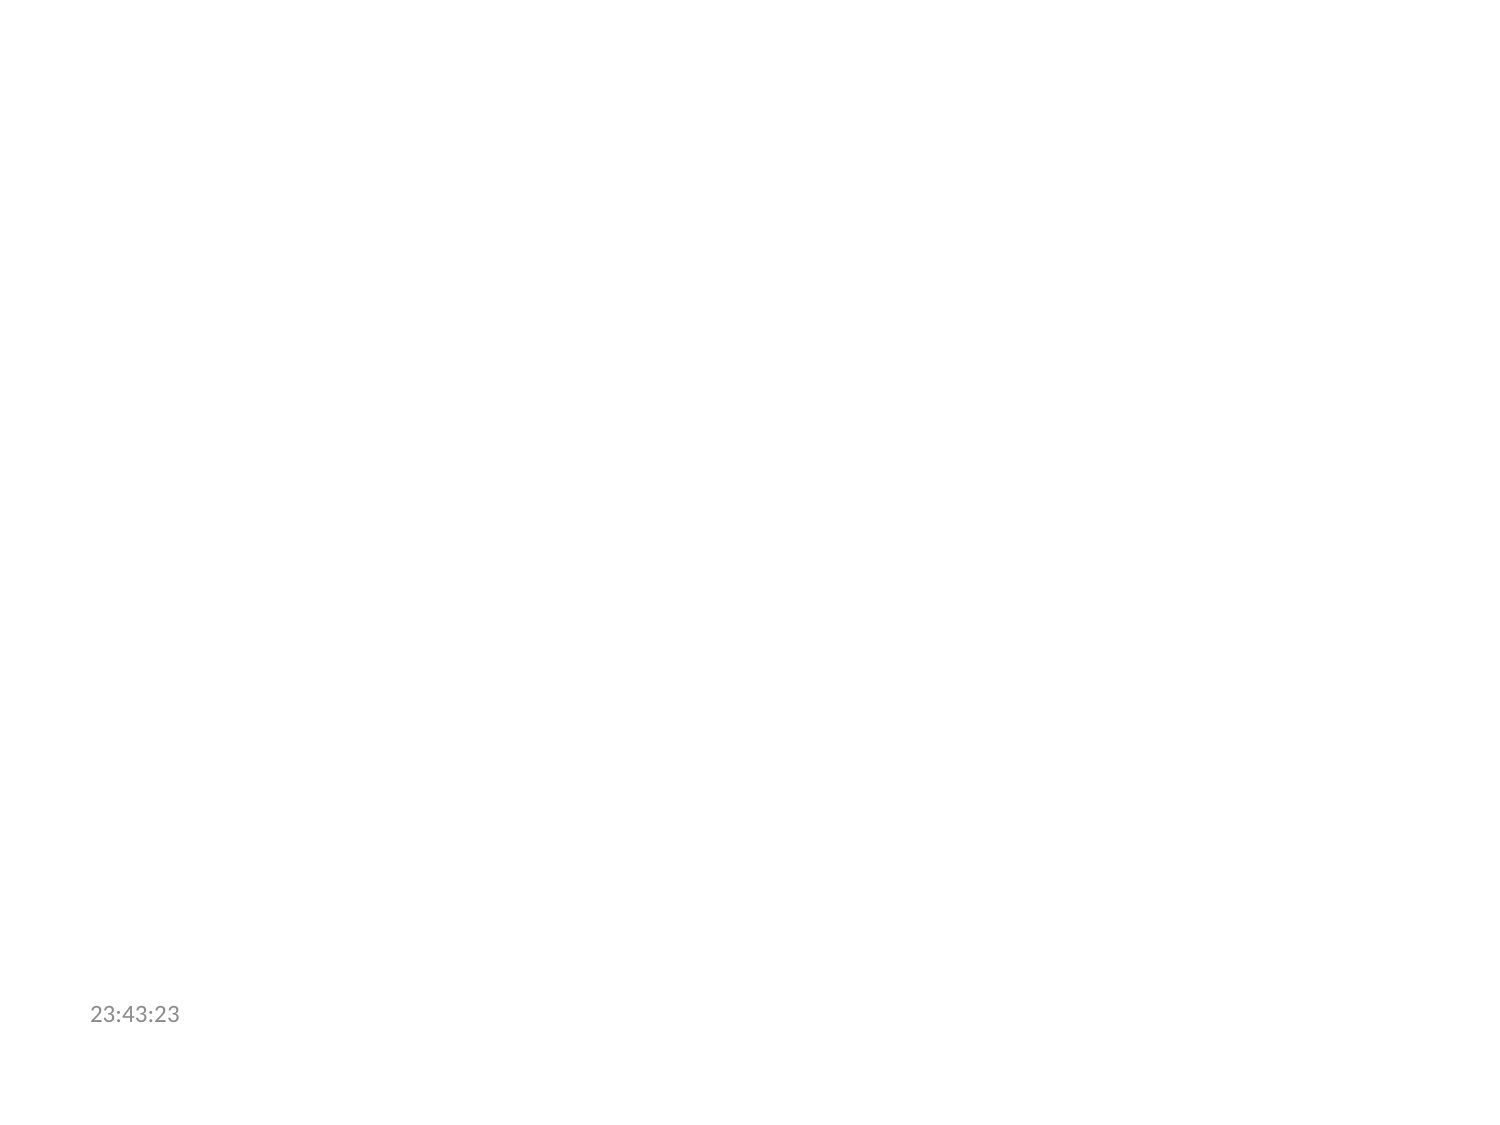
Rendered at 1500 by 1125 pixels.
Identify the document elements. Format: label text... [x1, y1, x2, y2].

text_box 15:35:09 [75, 982, 425, 1043]
